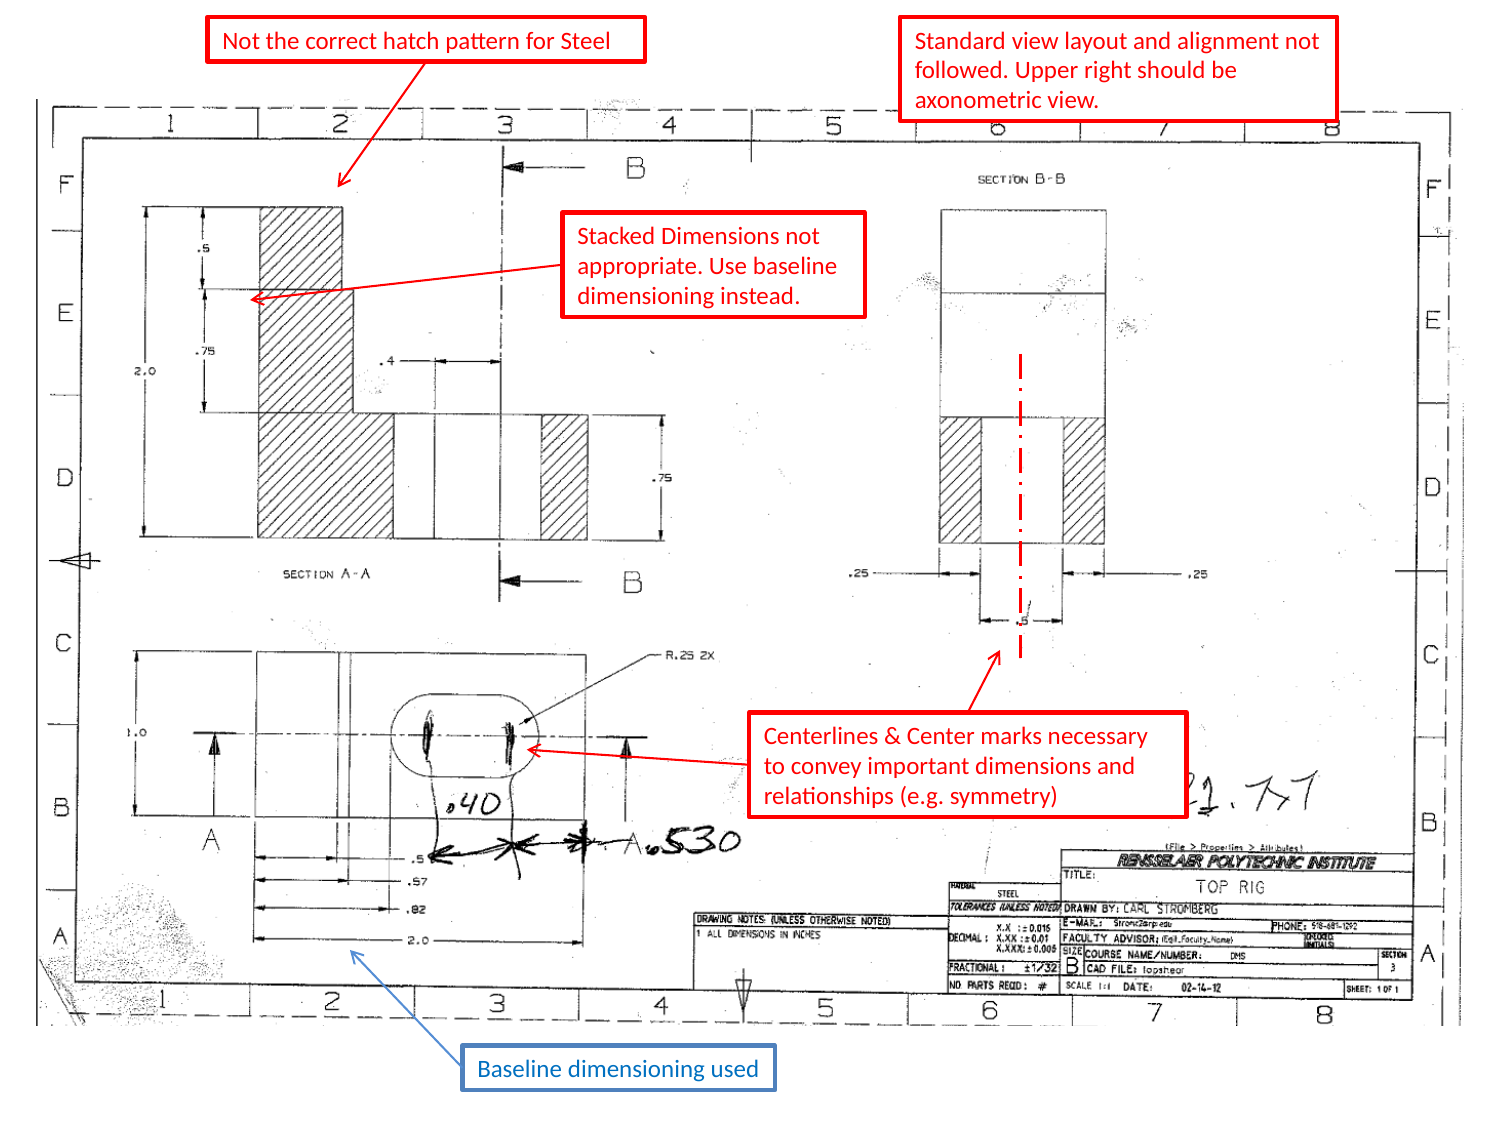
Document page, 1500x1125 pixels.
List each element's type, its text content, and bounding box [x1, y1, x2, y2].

text_box Standard view layout and alignment not followed. Upper right should be axonometric view. [898, 15, 1339, 97]
text_box Not the correct hatch pattern for Steel [205, 15, 647, 64]
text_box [249, 265, 563, 301]
text_box Baseline dimensioning used [462, 1045, 775, 1091]
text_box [526, 749, 750, 766]
picture [35, 98, 1465, 1027]
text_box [967, 649, 1001, 713]
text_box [337, 61, 427, 188]
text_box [349, 949, 463, 1069]
